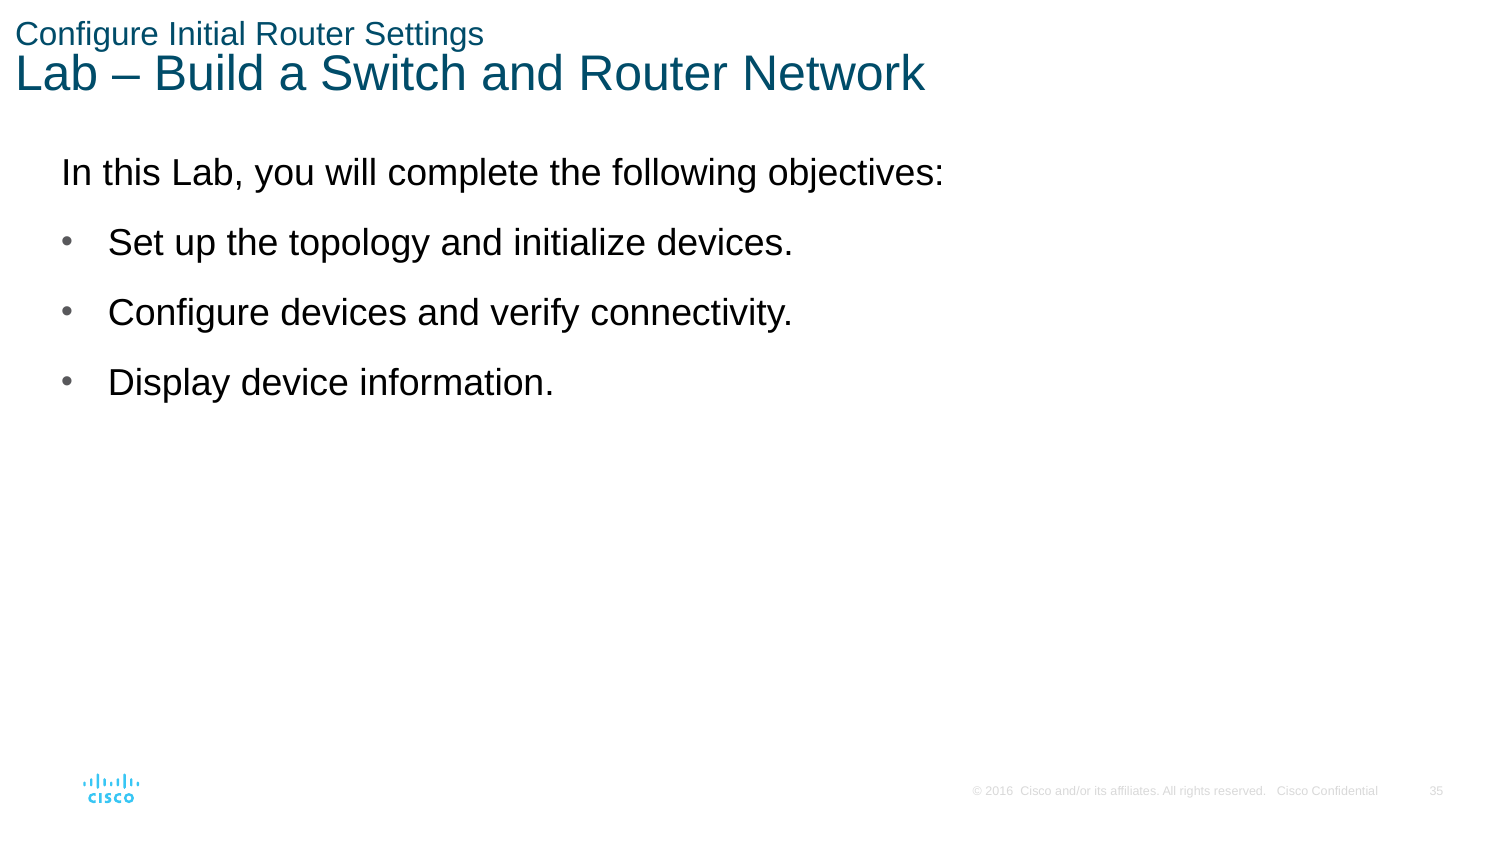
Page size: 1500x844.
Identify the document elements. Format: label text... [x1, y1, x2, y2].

title Configure Initial Router Settings Lab – Build a Switch and Router Network [0, 0, 1369, 121]
list In this Lab, you will complete the following objectives: Set up the topology and initialize devices. Configure devices and verify connectivity. Display device information. [46, 140, 1329, 547]
